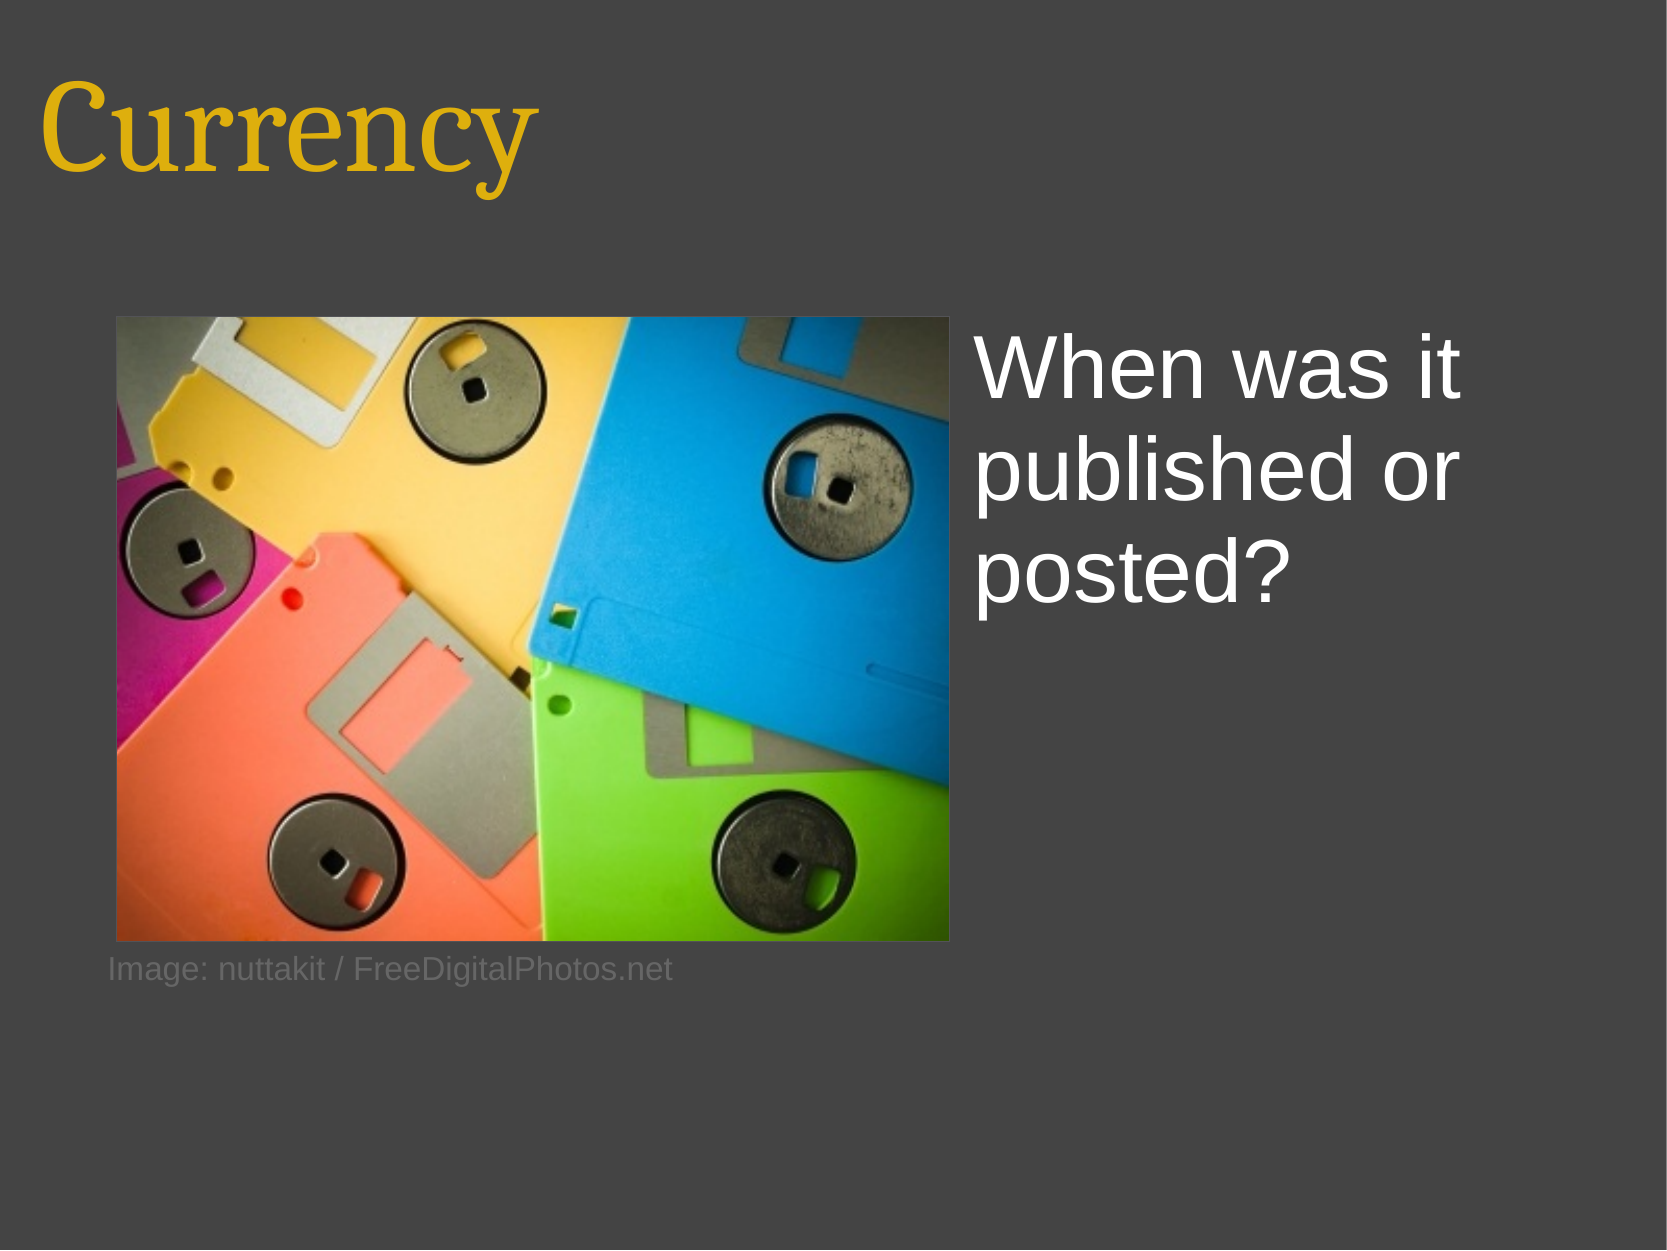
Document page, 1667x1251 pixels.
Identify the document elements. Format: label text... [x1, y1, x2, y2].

text_box Image: nuttakit / FreeDigitalPhotos.net [107, 949, 720, 988]
picture [0, 0, 1667, 1250]
title Currency [40, 50, 1626, 207]
list When was it published or posted? [973, 316, 1632, 723]
